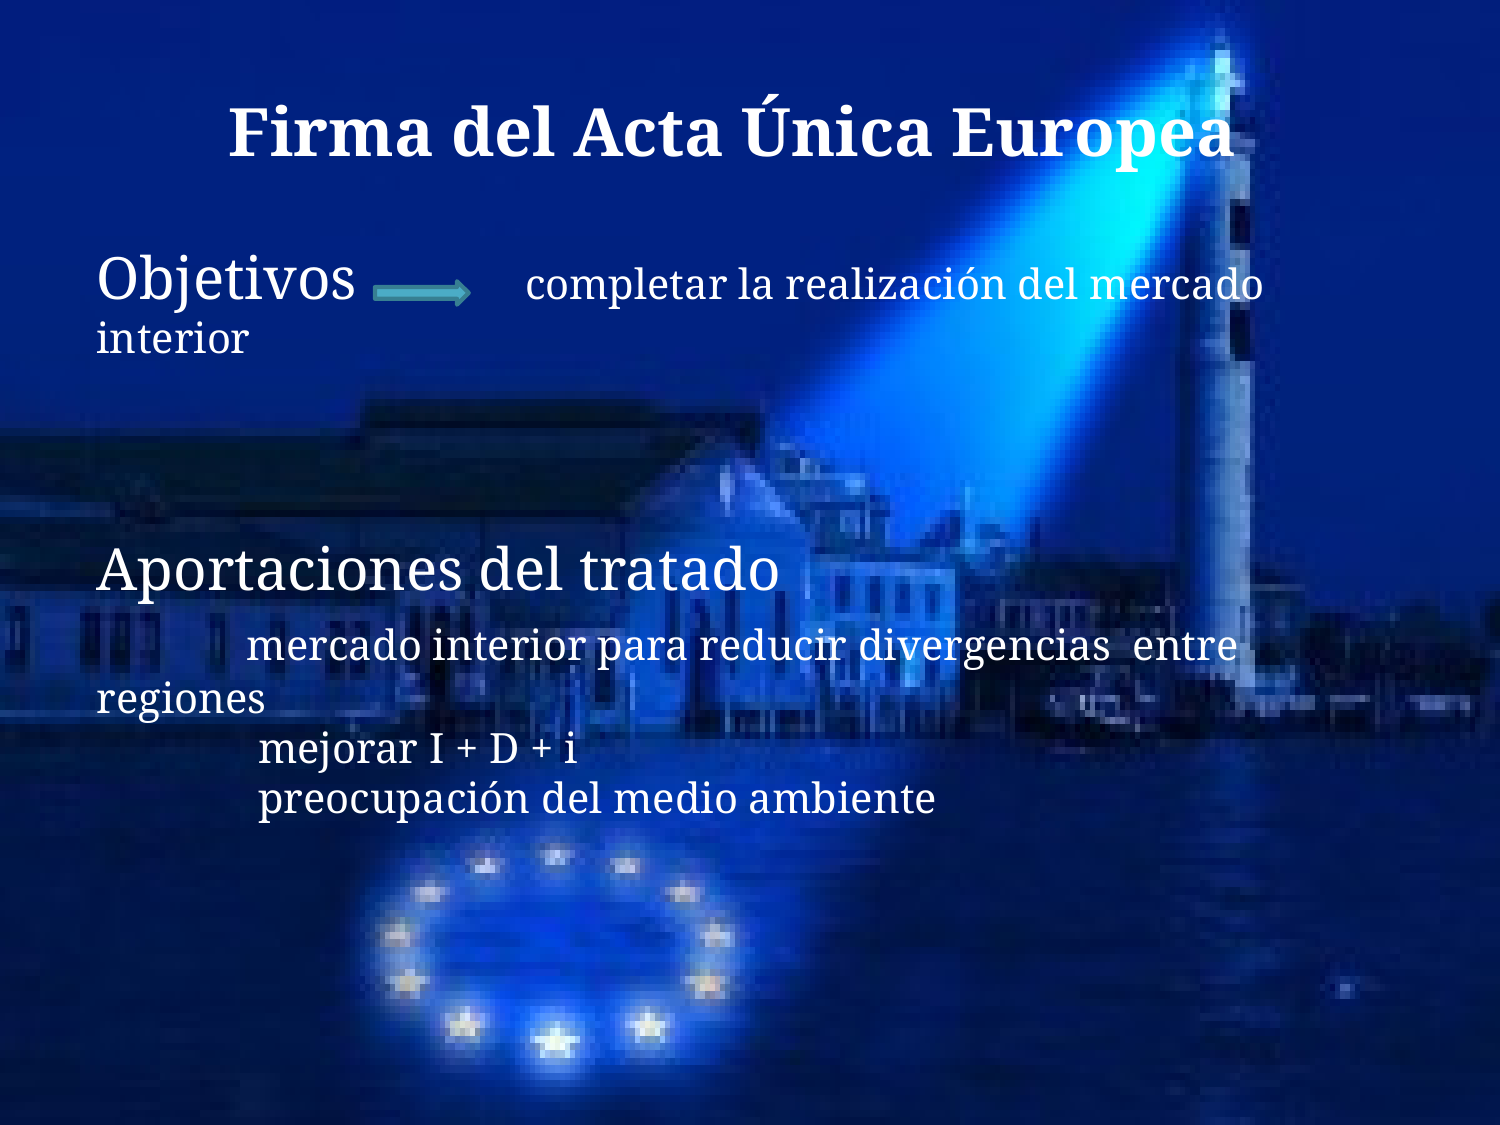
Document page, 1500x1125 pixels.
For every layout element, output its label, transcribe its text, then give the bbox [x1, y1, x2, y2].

picture [0, 0, 1500, 1125]
text_box Firma del Acta Única Europea [214, 81, 1253, 222]
text_box [372, 279, 471, 307]
text_box Objetivos completar la realización del mercado interior Aportaciones del tratado mercado interior para reducir divergencias entre regiones mejorar I + D + i preocupación del medio ambiente [82, 234, 1383, 1070]
